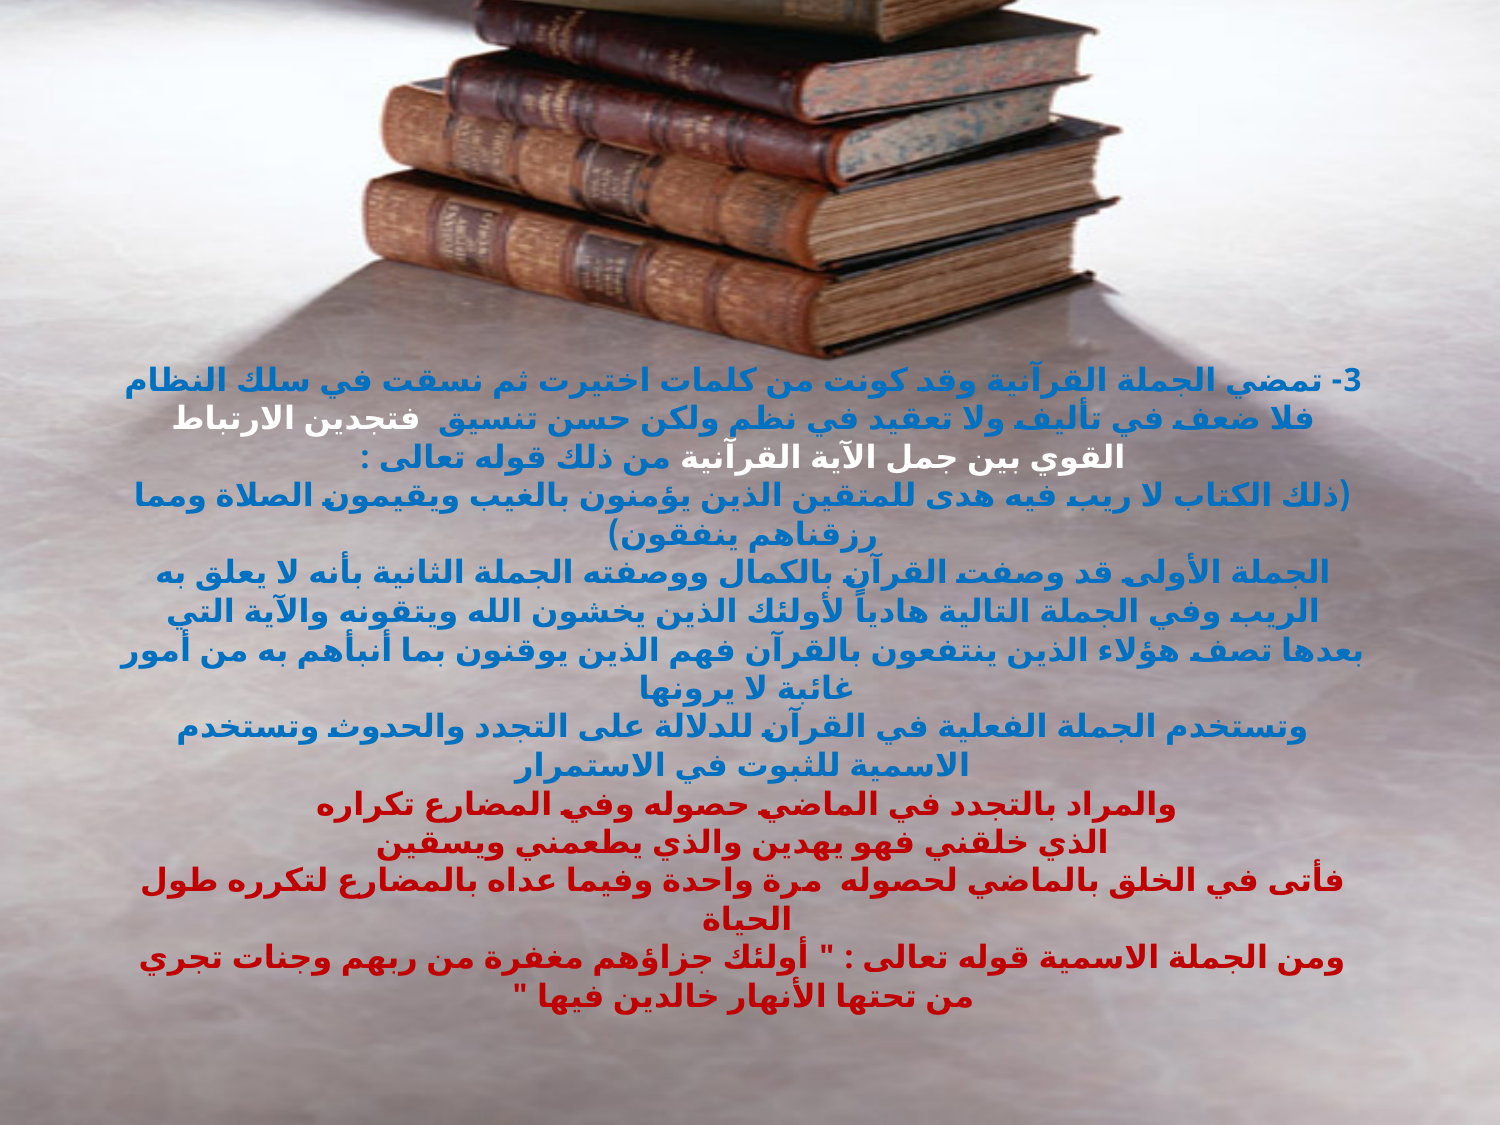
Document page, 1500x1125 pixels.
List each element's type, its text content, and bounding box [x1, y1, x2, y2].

picture [0, 0, 1500, 1125]
title 3- تمضي الجملة القرآنية وقد كونت من كلمات اختيرت ثم نسقت في سلك النظام فلا ضعف في تأليف ولا تعقيد في نظم ولكن حسن تنسيق فتجدين الارتباط القوي بين جمل الآية القرآنية من ذلك قوله تعالى : (ذلك الكتاب لا ريب فيه هدى للمتقين الذين يؤمنون بالغيب ويقيمون الصلاة ومما رزقناهم ينفقون) الجملة الأولى قد وصفت القرآن بالكمال ووصفته الجملة الثانية بأنه لا يعلق به الريب وفي الجملة التالية هادياً لأولئك الذين يخشون الله ويتقونه والآية التي بعدها تصف هؤلاء الذين ينتفعون بالقرآن فهم الذين يوقنون بما أنبأهم به من أمور غائبة لا يرونها وتستخدم الجملة الفعلية في القرآن للدلالة على التجدد والحدوث وتستخدم الاسمية للثبوت في الاستمرار والمراد بالتجدد في الماضي حصوله وفي المضارع تكراره الذي خلقني فهو يهدين والذي يطعمني ويسقين فأتى في الخلق بالماضي لحصوله مرة واحدة وفيما عداه بالمضارع لتكرره طول الحياة ومن الجملة الاسمية قوله تعالى : " أولئك جزاؤهم مغفرة من ربهم وجنات تجري من تحتها الأنهار خالدين فيها " [105, 351, 1381, 1022]
